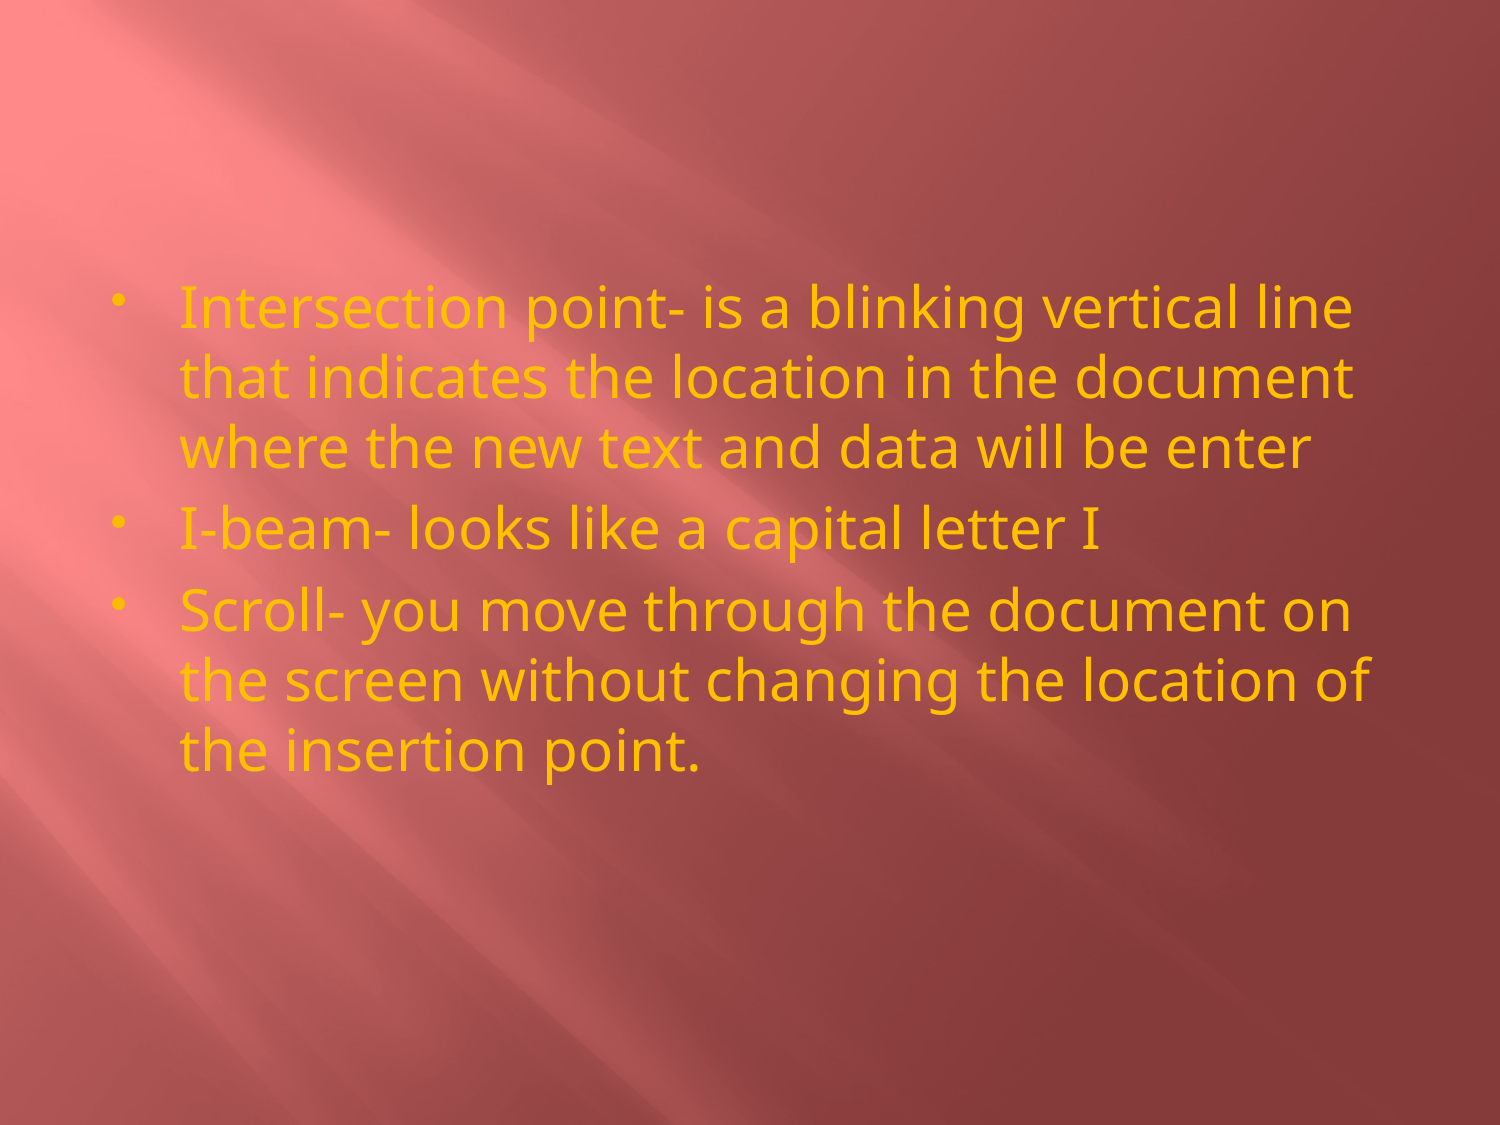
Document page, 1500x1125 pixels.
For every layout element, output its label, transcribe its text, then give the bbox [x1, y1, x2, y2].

list Intersection point- is a blinking vertical line that indicates the location in the document where the new text and data will be enter I-beam- looks like a capital letter I Scroll- you move through the document on the screen without changing the location of the insertion point. [75, 262, 1425, 1035]
